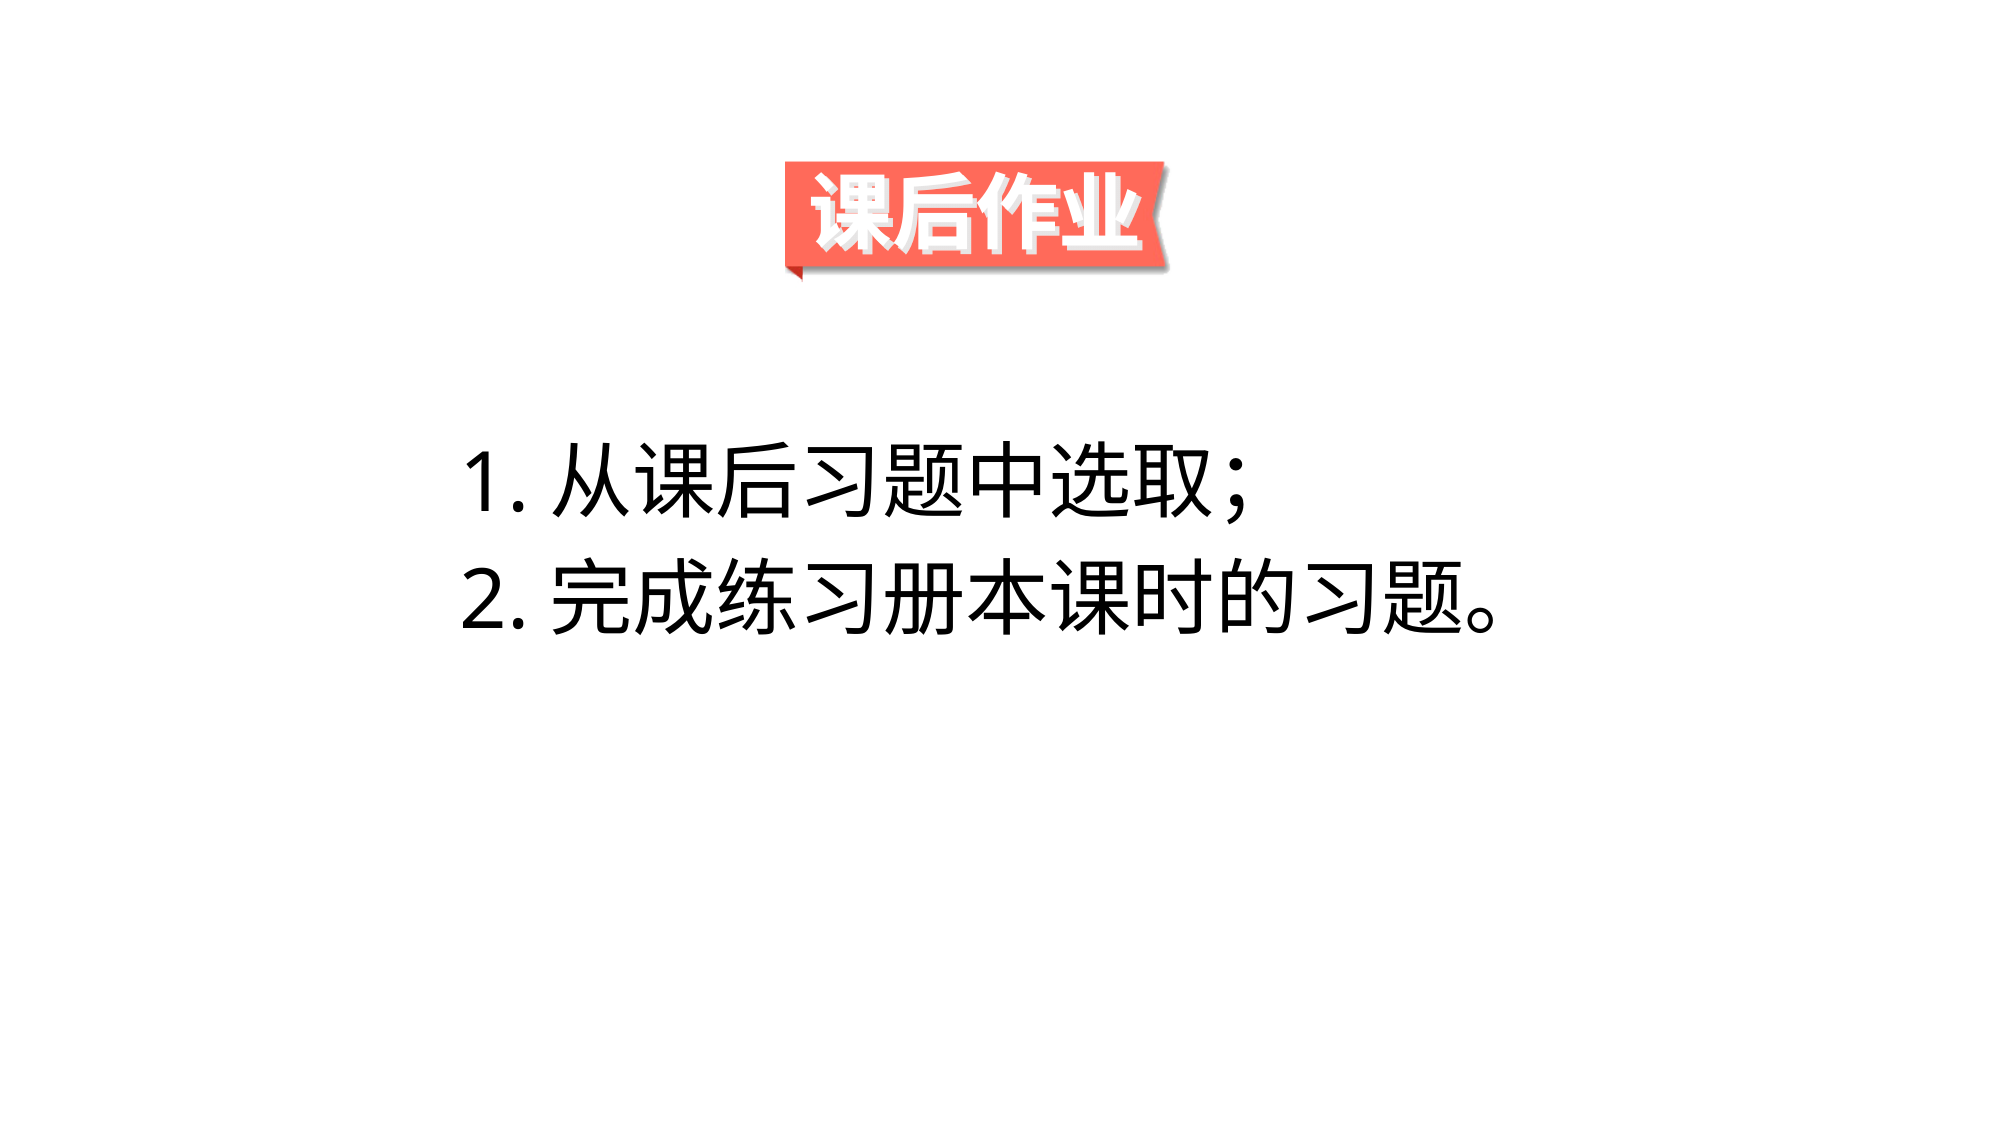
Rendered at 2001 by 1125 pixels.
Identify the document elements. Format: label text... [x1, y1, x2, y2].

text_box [775, 137, 1224, 363]
text_box 1.从课后习题中选取； 2.完成练习册本课时的习题。 [444, 420, 1633, 639]
